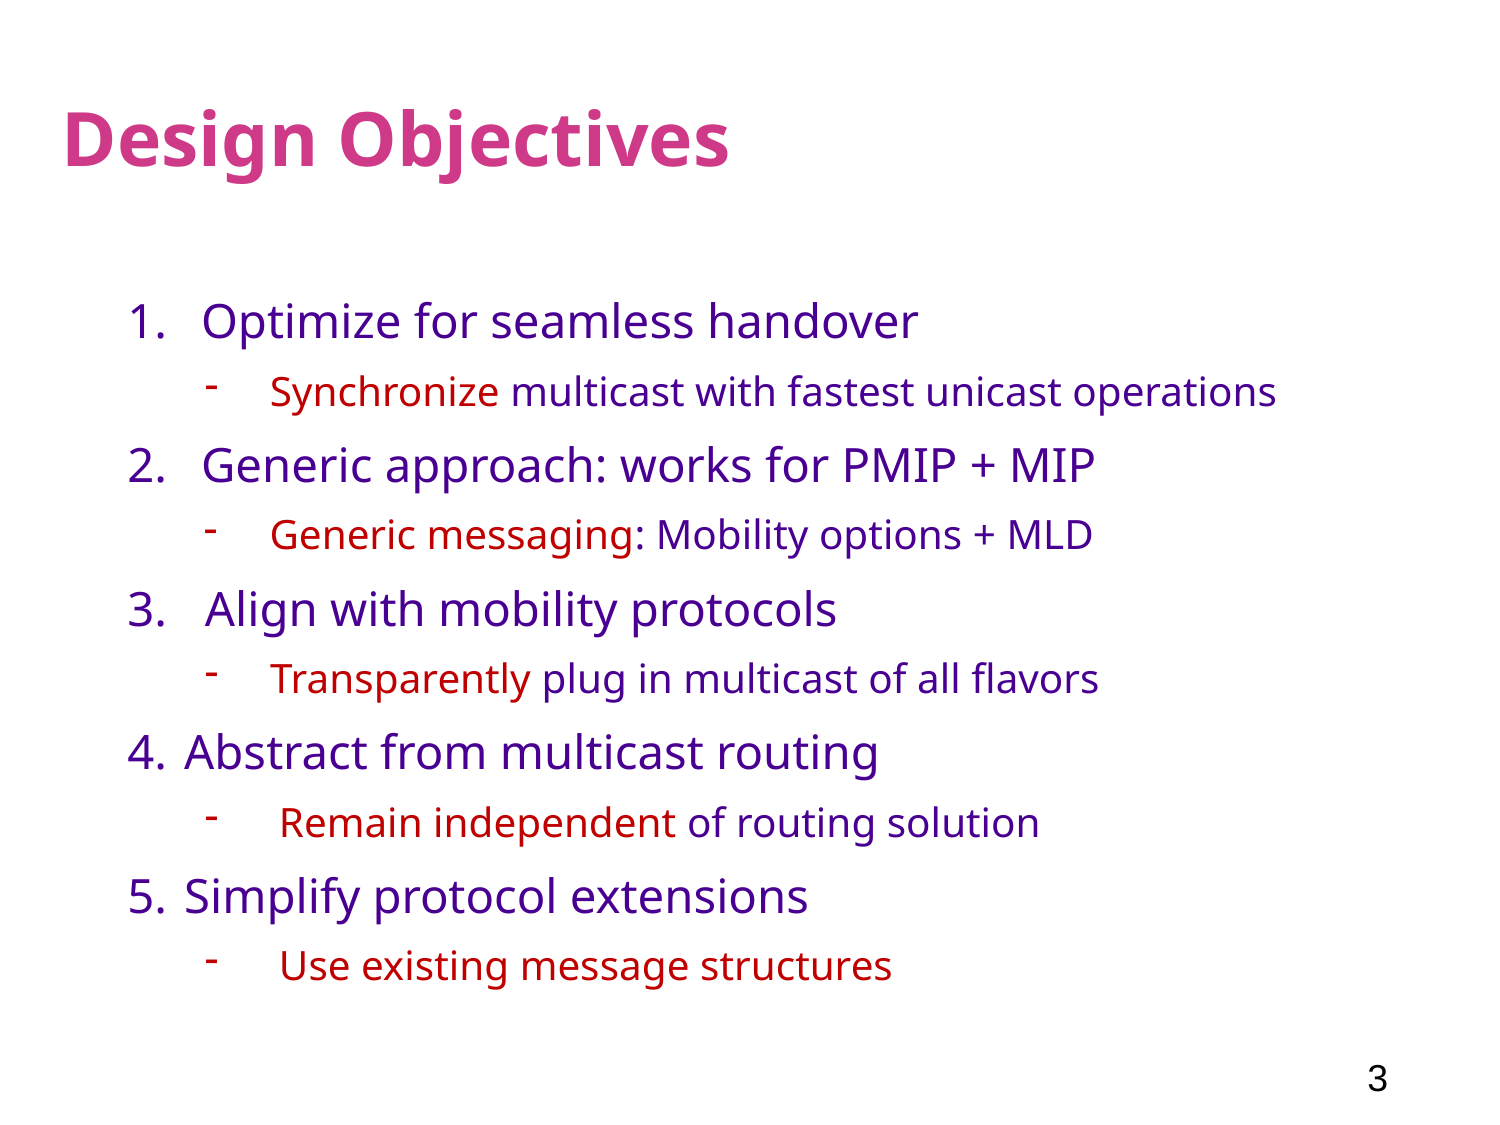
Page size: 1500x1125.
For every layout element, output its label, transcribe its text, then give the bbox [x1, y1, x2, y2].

list Optimize for seamless handover Synchronize multicast with fastest unicast operations Generic approach: works for PMIP + MIP Generic messaging: Mobility options + MLD Align with mobility protocols Transparently plug in multicast of all flavors Abstract from multicast routing Remain independent of routing solution Simplify protocol extensions Use existing message structures [111, 272, 1388, 1001]
title Design Objectives [46, 42, 1323, 231]
text_box 3 [1352, 1046, 1404, 1107]
